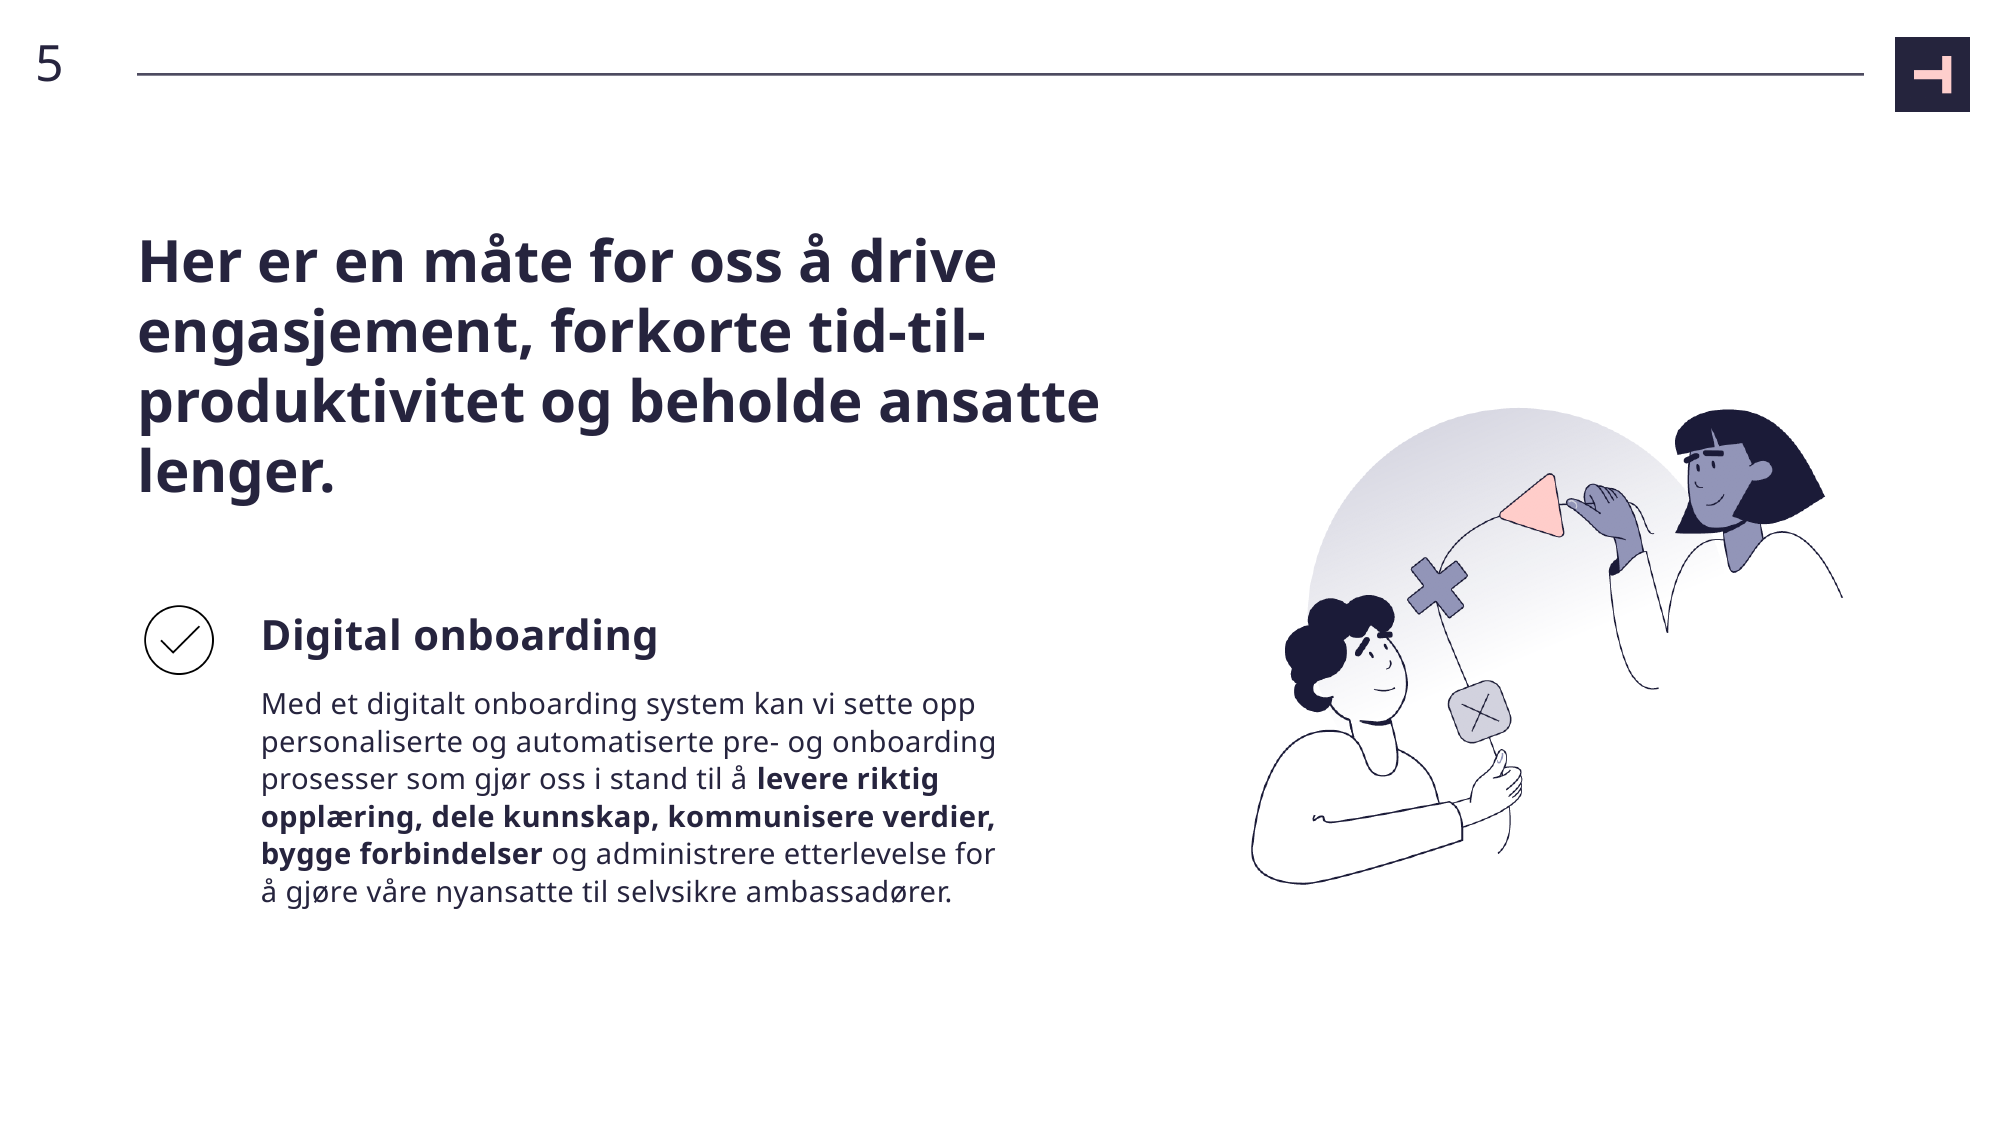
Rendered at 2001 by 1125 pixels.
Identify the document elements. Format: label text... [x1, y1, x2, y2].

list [1218, 377, 1865, 953]
picture [1895, 37, 1970, 112]
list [135, 596, 223, 684]
list Med et digitalt onboarding system kan vi sette opp personaliserte og automatiserte pre- og onboarding prosesser som gjør oss i stand til å levere riktig opplæring, dele kunnskap, kommunisere verdier, bygge forbindelser og administrere etterlevelse for å gjøre våre nyansatte til selvsikre ambassadører. [260, 683, 1020, 1017]
list Digital onboarding [260, 582, 960, 659]
title Her er en måte for oss å drive engasjement, forkorte tid-til-produktivitet og beholde ansatte lenger. [137, 224, 1193, 509]
slide_number 5 [35, 35, 138, 96]
